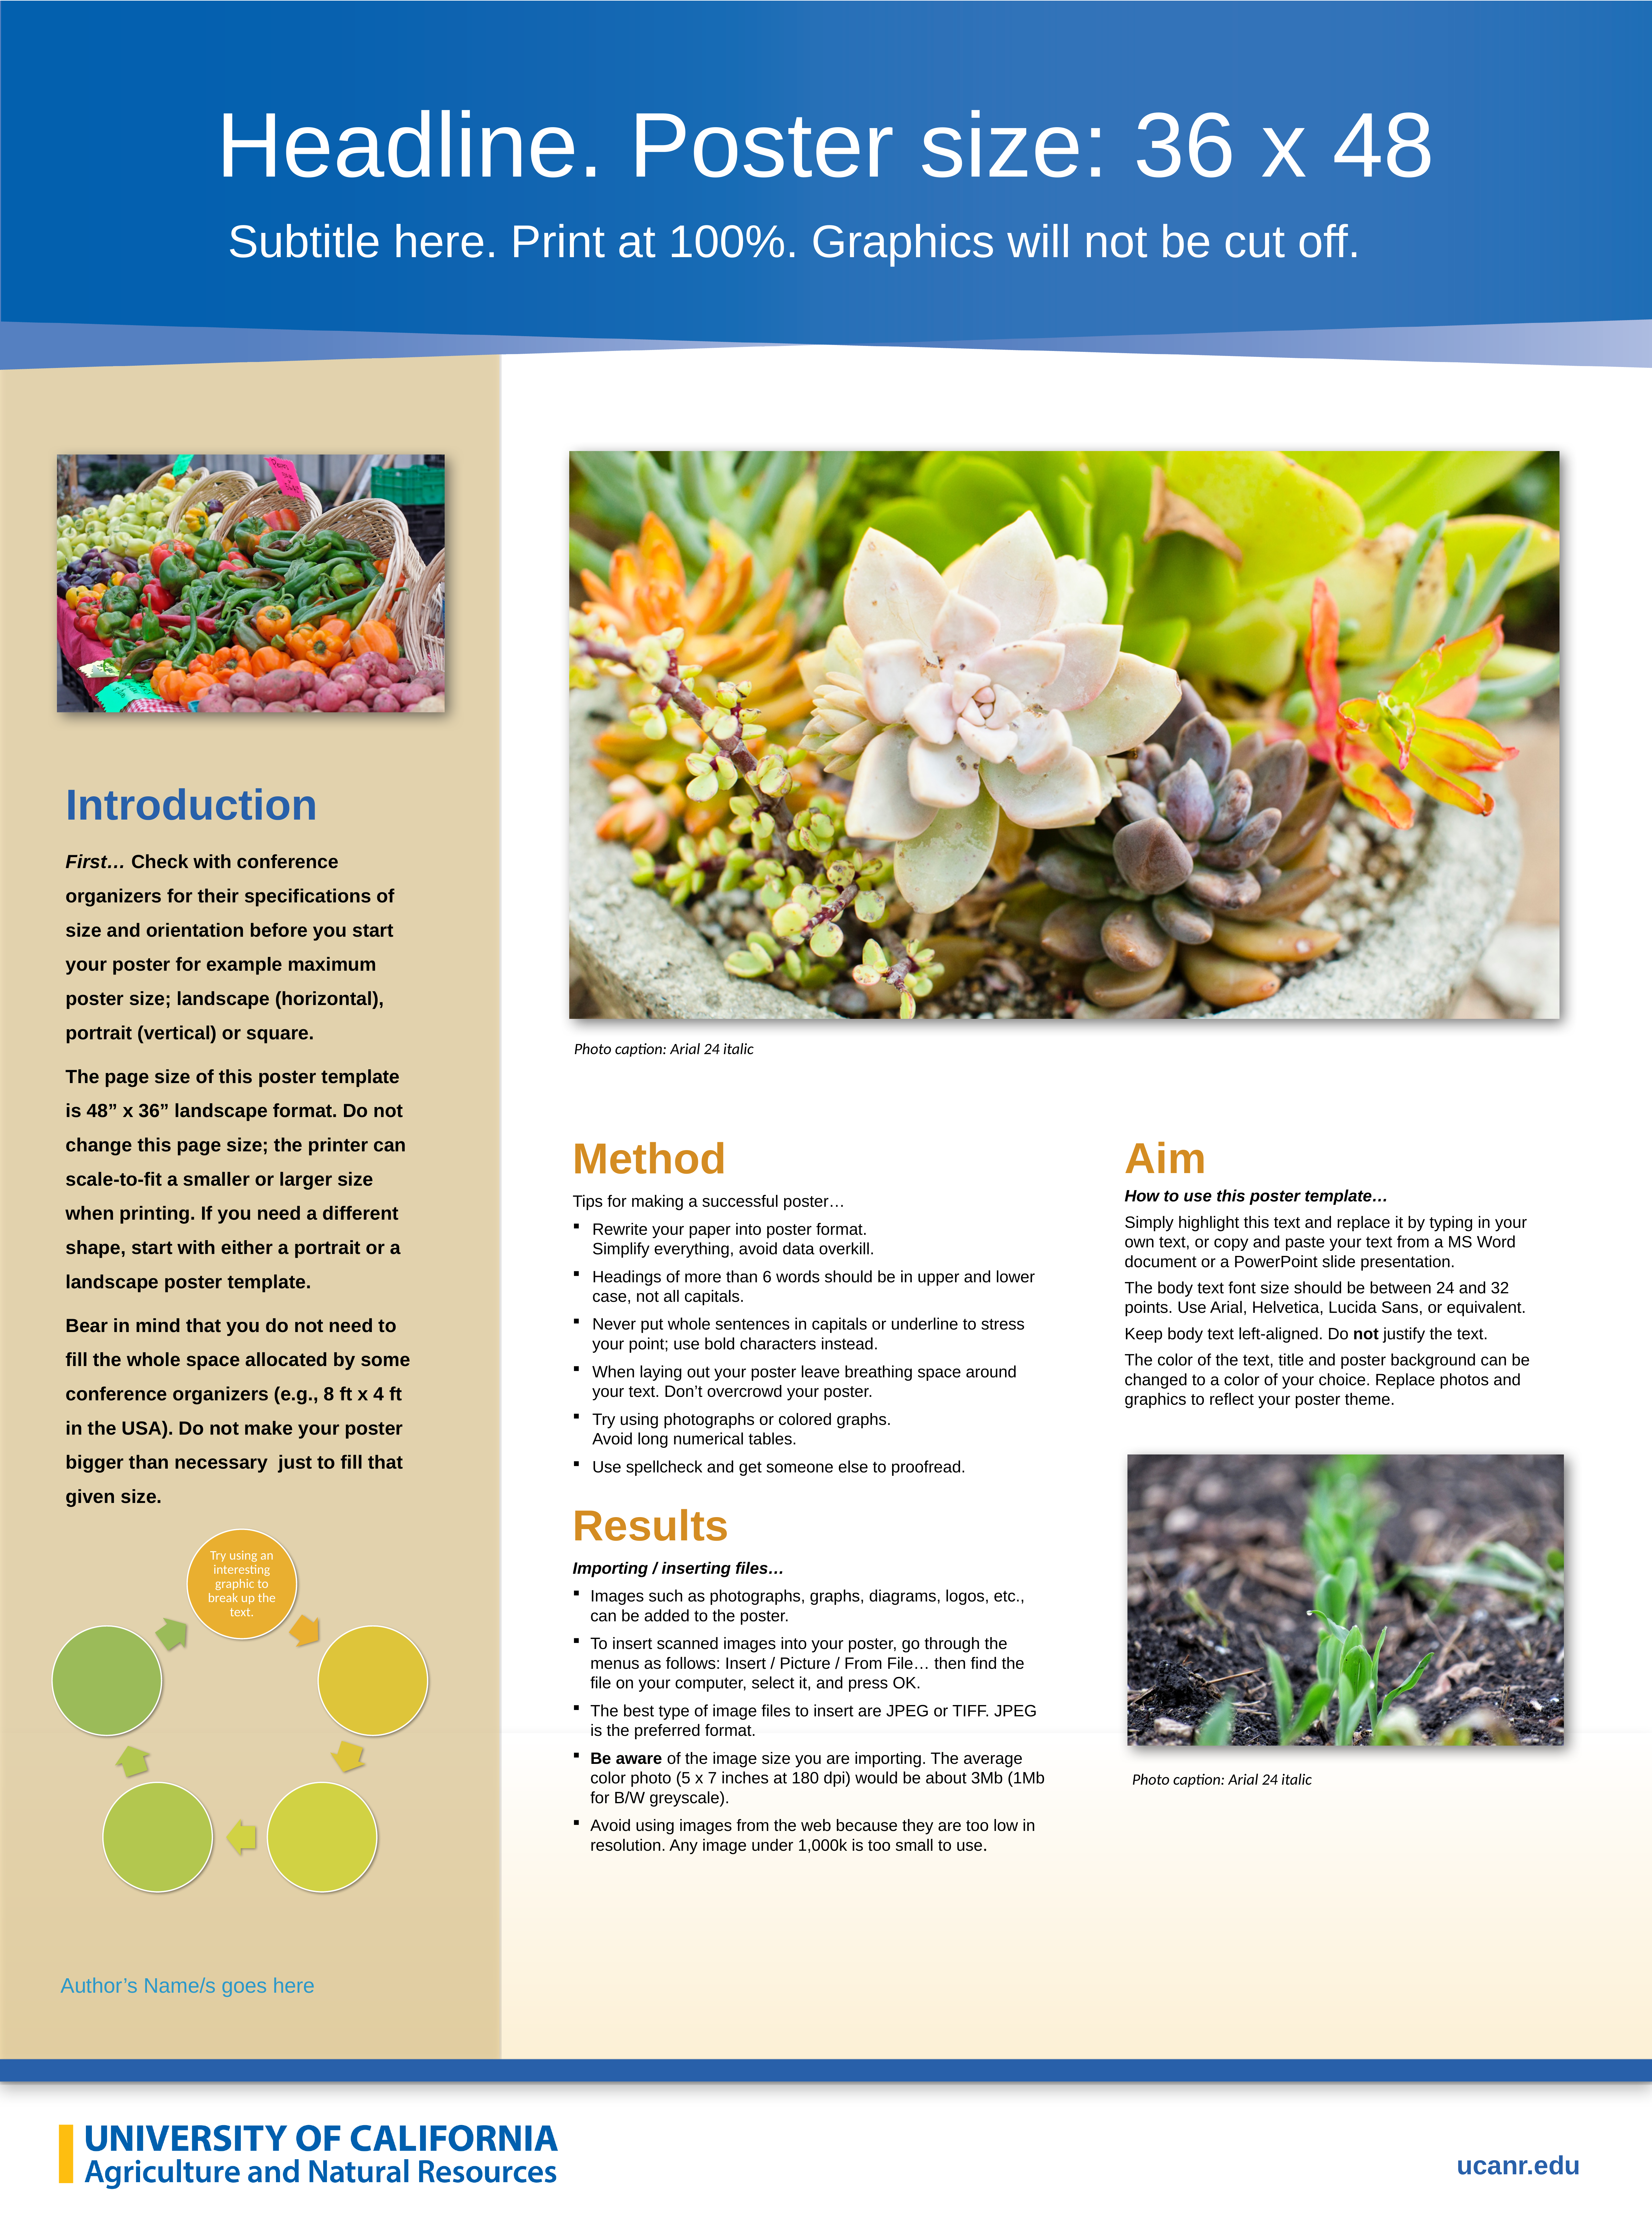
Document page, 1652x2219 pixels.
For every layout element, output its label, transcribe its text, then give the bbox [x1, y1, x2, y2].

text_box ucanr.edu [1037, 2146, 1585, 2182]
text_box Photo caption: Arial 24 italic [1127, 1766, 1652, 1790]
text_box [502, 1733, 1652, 2058]
picture [57, 2121, 560, 2192]
text_box Photo caption: Arial 24 italic [569, 1036, 1538, 1060]
text_box Aim How to use this poster template… Simply highlight this text and replace it by typing in your own text, or copy and paste your text from a MS Word document or a PowerPoint slide presentation. The body text font size should be between 24 and 32 points. Use Arial, Helvetica, Lucida Sans, or equivalent. Keep body text left-aligned. Do not justify the text. The color of the text, title and poster background can be changed to a color of your choice. Replace photos and graphics to reflect your poster theme. [1120, 1127, 1556, 1411]
text_box [0, 2059, 1652, 2082]
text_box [52, 1456, 428, 1965]
picture [1127, 1454, 1564, 1746]
text_box [0, 385, 500, 2058]
text_box Introduction First… Check with conference organizers for their specifications of size and orientation before you start your poster for example maximum poster size; landscape (horizontal), portrait (vertical) or square. The page size of this poster template is 48” x 36” landscape format. Do not change this page size; the printer can scale-to-fit a smaller or larger size when printing. If you need a different shape, start with either a portrait or a landscape poster template. Bear in mind that you do not need to fill the whole space allocated by some conference organizers (e.g., 8 ft x 4 ft in the USA). Do not make your poster bigger than necessary just to fill that given size. [41, 738, 445, 1545]
picture [569, 451, 1559, 1019]
picture [0, 1, 1652, 382]
text_box Method Tips for making a successful poster… Rewrite your paper into poster format. Simplify everything, avoid data overkill. Headings of more than 6 words should be in upper and lower case, not all capitals. Never put whole sentences in capitals or underline to stress your point; use bold characters instead. When laying out your poster leave breathing space around your text. Don’t overcrowd your poster. Try using photographs or colored graphs. Avoid long numerical tables. Use spellcheck and get someone else to proofread. Results Importing / inserting files… Images such as photographs, graphs, diagrams, logos, etc., can be added to the poster. To insert scanned images into your poster, go through the menus as follows: Insert / Picture / From File… then find the file on your computer, select it, and press OK. The best type of image files to insert are JPEG or TIFF. JPEG is the preferred format. Be aware of the image size you are importing. The average color photo (5 x 7 inches at 180 dpi) would be about 3Mb (1Mb for B/W greyscale). Avoid using images from the web because they are too low in resolution. Any image under 1,000k is too small to use. [547, 1104, 1073, 1901]
picture [57, 455, 445, 712]
text_box Author’s Name/s goes here [42, 1953, 445, 2019]
